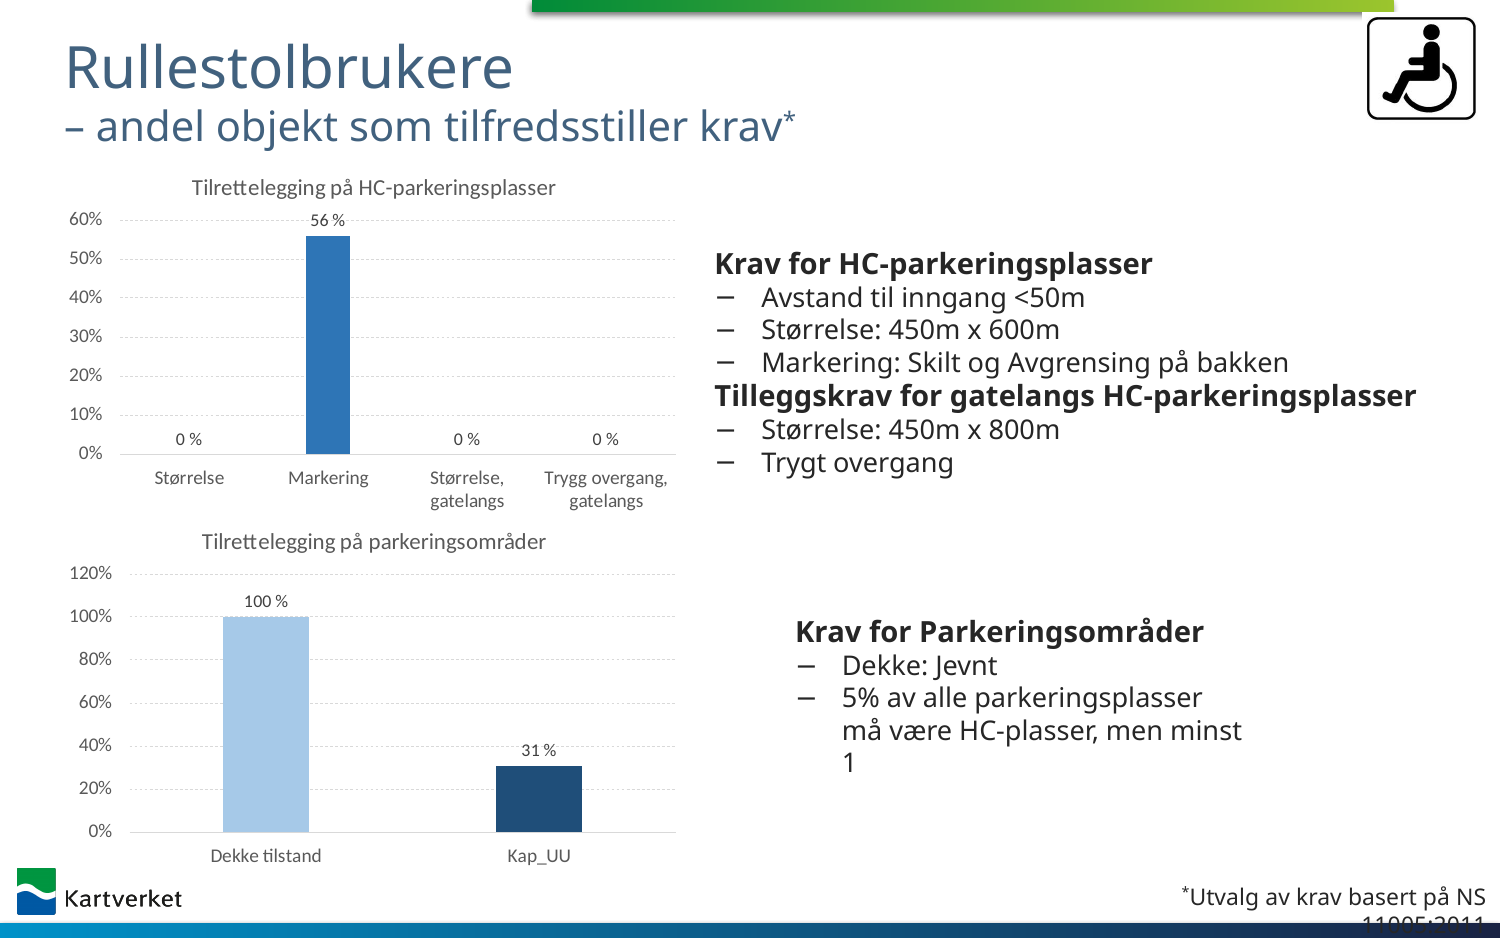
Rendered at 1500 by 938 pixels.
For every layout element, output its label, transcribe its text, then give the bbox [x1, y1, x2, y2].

picture [1362, 12, 1481, 126]
picture [62, 520, 687, 874]
text_box *Utvalg av krav basert på NS 11005:2011 [1068, 873, 1500, 938]
text_box Rullestolbrukere – andel objekt som tilfredsstiller krav* [49, 25, 1431, 158]
picture [62, 166, 687, 519]
text_box Krav for HC-parkeringsplasser Avstand til inngang <50m Størrelse: 450m x 600m Markering: Skilt og Avgrensing på bakken Tilleggskrav for gatelangs HC-parkeringsplasser Størrelse: 450m x 800m Trygt overgang [699, 237, 1433, 485]
text_box Krav for Parkeringsområder Dekke: Jevnt 5% av alle parkeringsplasser må være HC-plasser, men minst 1 [780, 605, 1261, 786]
